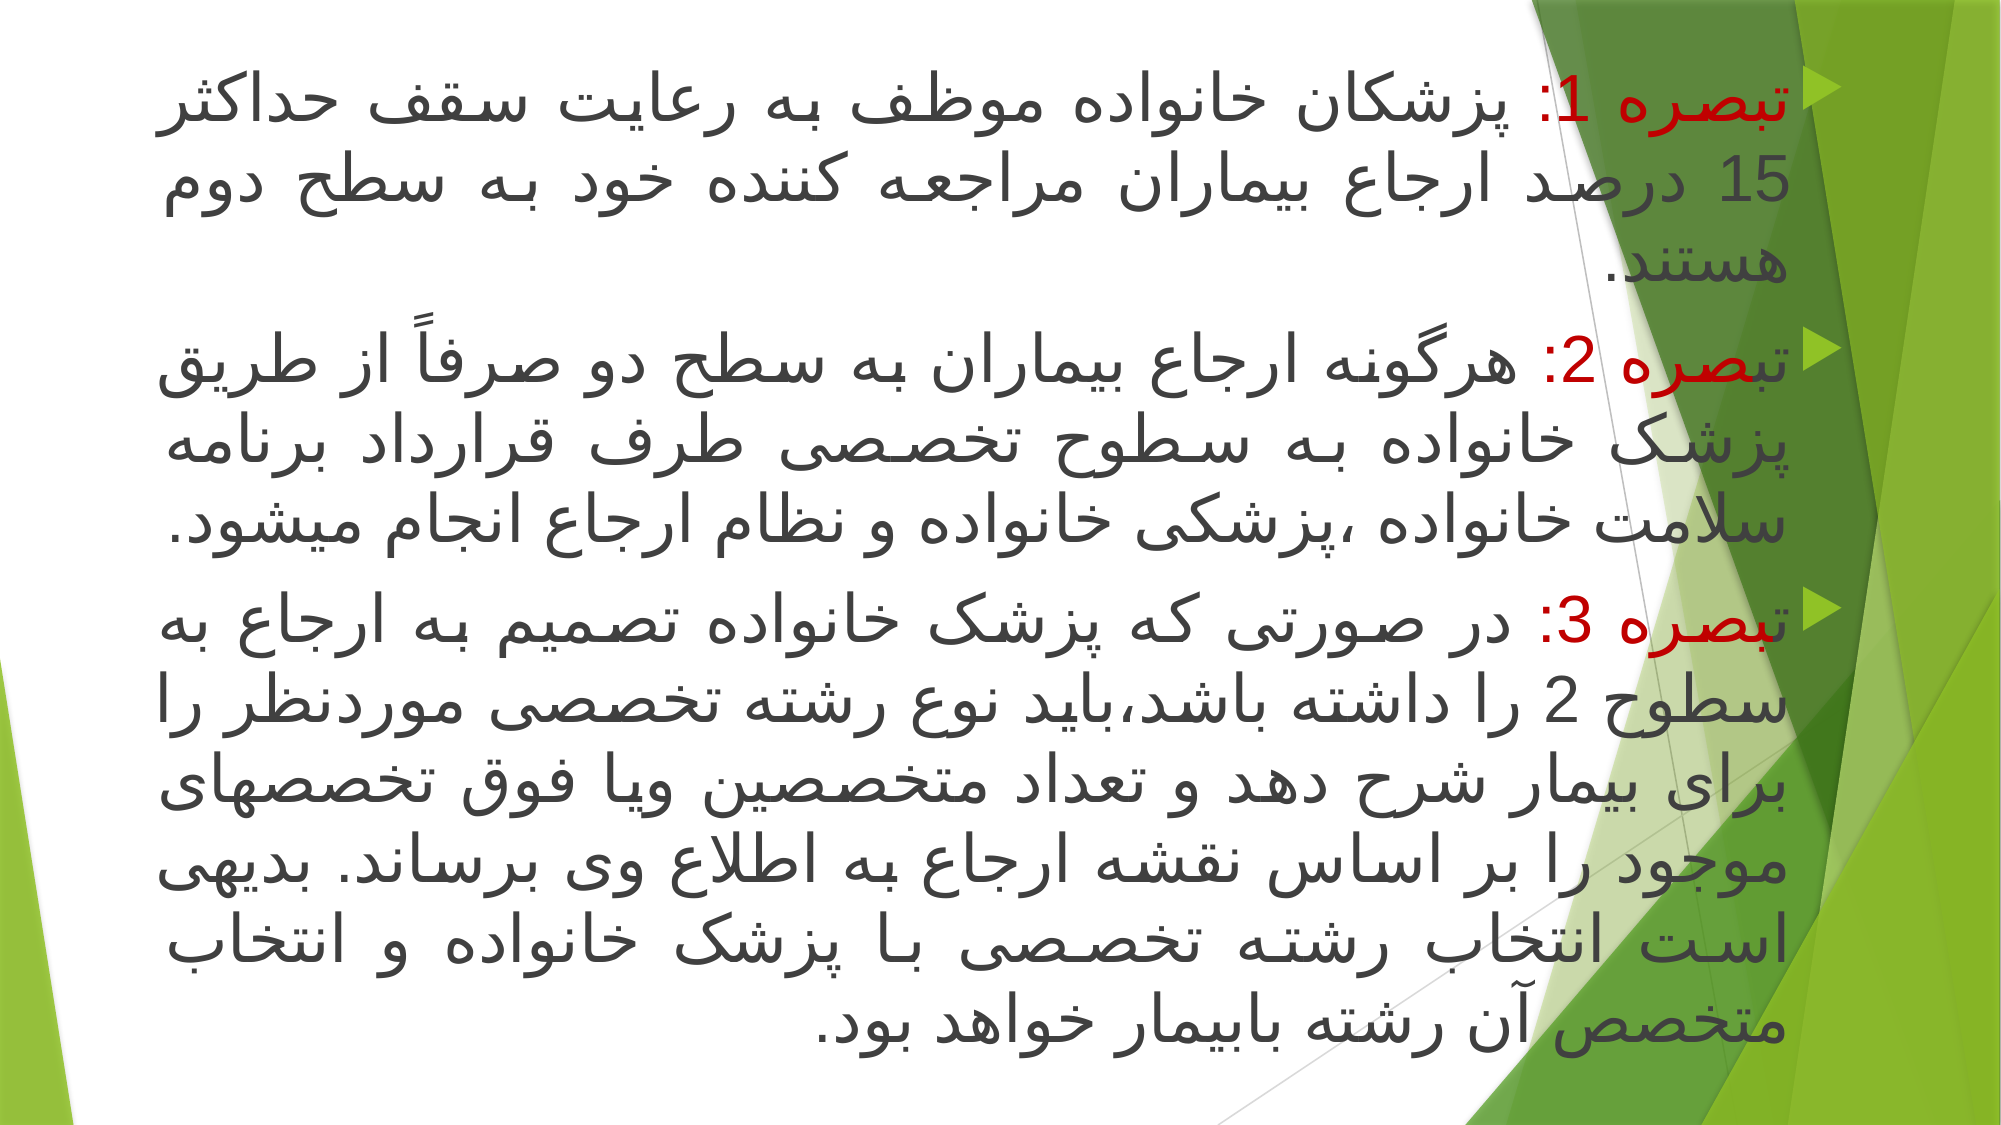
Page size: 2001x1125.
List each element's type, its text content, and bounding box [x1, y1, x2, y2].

list تبصره 1: پزشکان خانواده موظف به رعایت سقف حداکثر 15 درصد ارجاع بیماران مراجعه کننده خود به سطح دوم هستند. تبصره 2: هرگونه ارجاع بیماران به سطح دو صرفاً از طریق پزشک خانواده به سطوح تخصصی طرف قرارداد برنامه سلامت خانواده ،پزشکی خانواده و نظام ارجاع انجام میشود. تبصره 3: در صورتی که پزشک خانواده تصمیم به ارجاع به سطوح 2 را داشته باشد،باید نوع رشته تخصصی موردنظر را برای بیمار شرح دهد و تعداد متخصصین ویا فوق تخصصهای موجود را بر اساس نقشه ارجاع به اطلاع وی برساند. بدیهی است انتخاب رشته تخصصی با پزشک خانواده و انتخاب متخصص آن رشته بابیمار خواهد بود. [137, 47, 1863, 1014]
